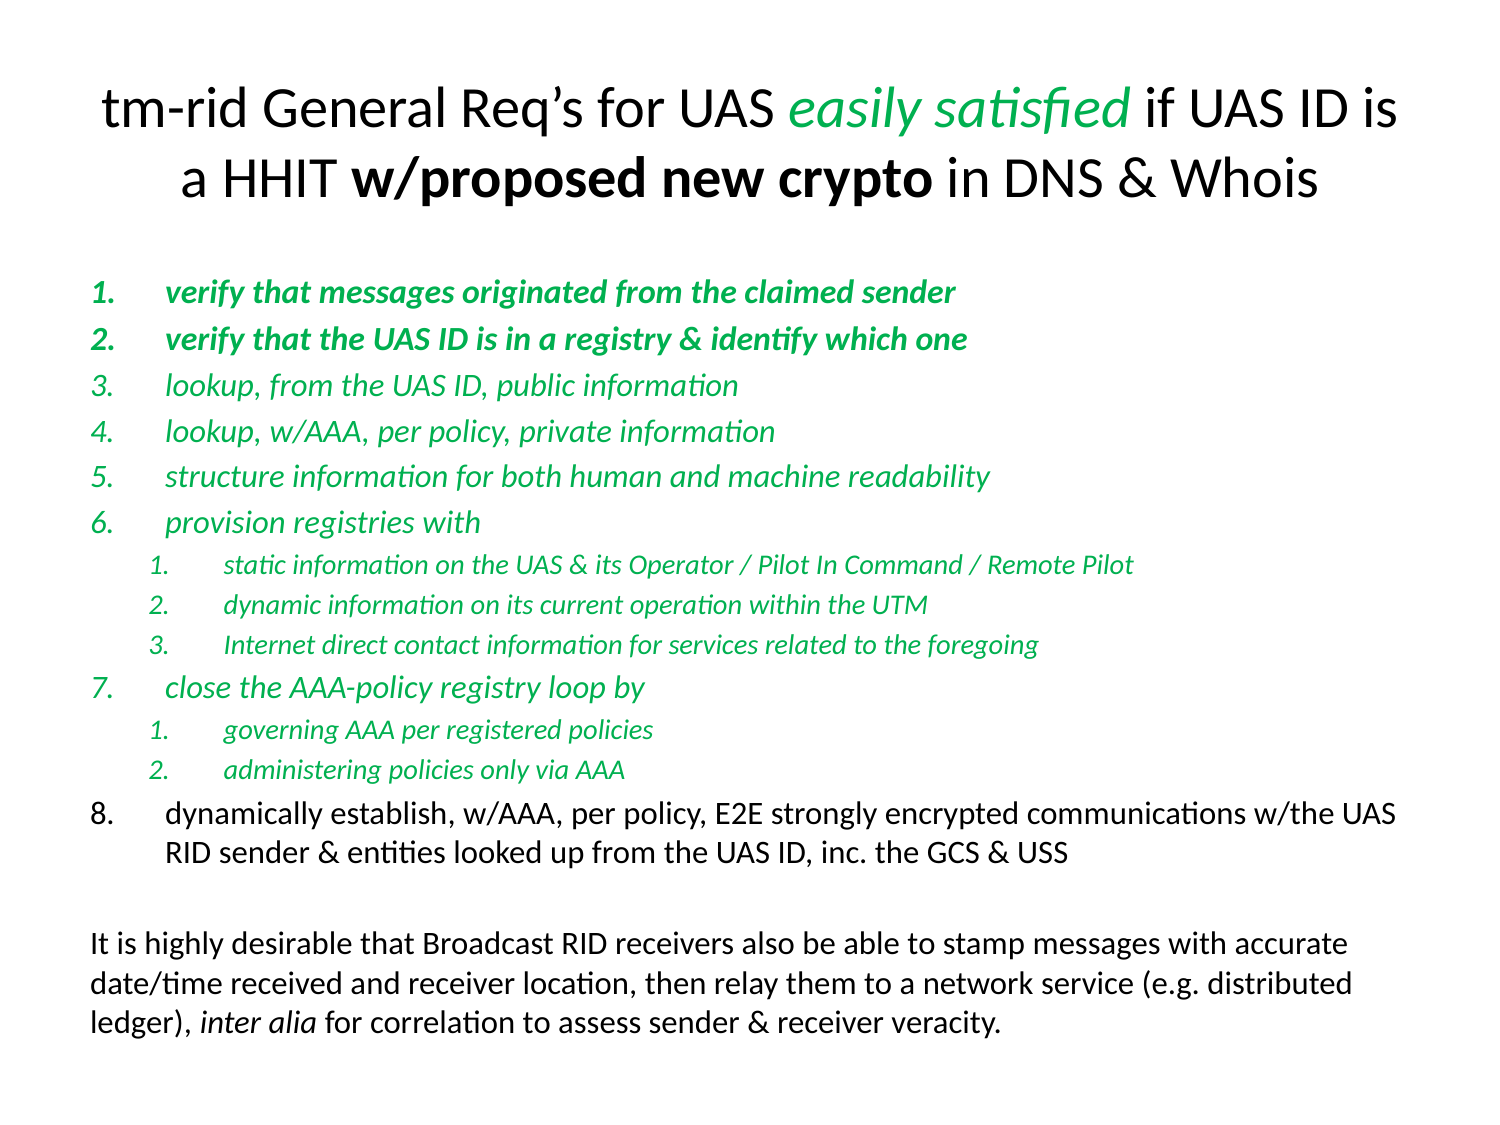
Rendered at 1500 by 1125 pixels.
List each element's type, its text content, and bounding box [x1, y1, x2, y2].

title tm-rid General Req’s for UAS easily satisfied if UAS ID is a HHIT w/proposed new crypto in DNS & Whois [75, 45, 1425, 233]
list verify that messages originated from the claimed sender verify that the UAS ID is in a registry & identify which one lookup, from the UAS ID, public information lookup, w/AAA, per policy, private information structure information for both human and machine readability provision registries with static information on the UAS & its Operator / Pilot In Command / Remote Pilot dynamic information on its current operation within the UTM Internet direct contact information for services related to the foregoing close the AAA-policy registry loop by governing AAA per registered policies administering policies only via AAA dynamically establish, w/AAA, per policy, E2E strongly encrypted communications w/the UAS RID sender & entities looked up from the UAS ID, inc. the GCS & USS It is highly desirable that Broadcast RID receivers also be able to stamp messages with accurate date/time received and receiver location, then relay them to a network service (e.g. distributed ledger), inter alia for correlation to assess sender & receiver veracity. [75, 262, 1450, 1050]
